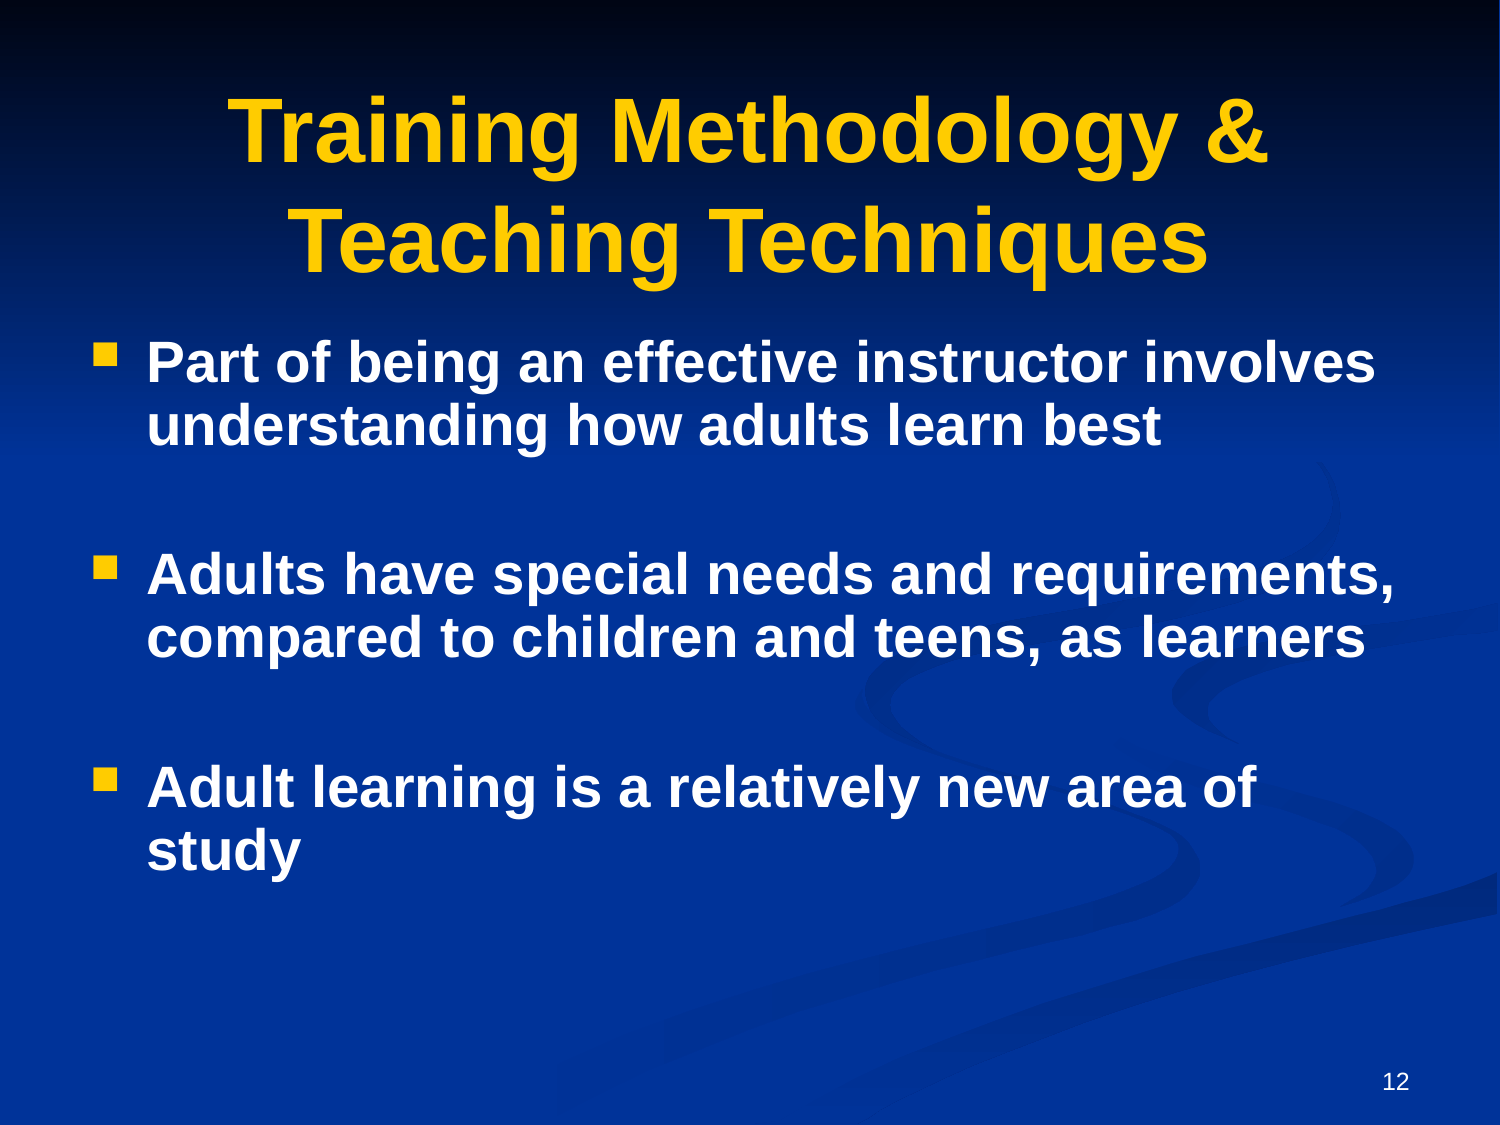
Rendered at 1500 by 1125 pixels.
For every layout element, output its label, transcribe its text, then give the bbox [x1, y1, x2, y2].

title Training Methodology & Teaching Techniques [74, 62, 1426, 301]
list Part of being an effective instructor involves understanding how adults learn best Adults have special needs and requirements, compared to children and teens, as learners Adult learning is a relatively new area of study [74, 324, 1426, 1125]
